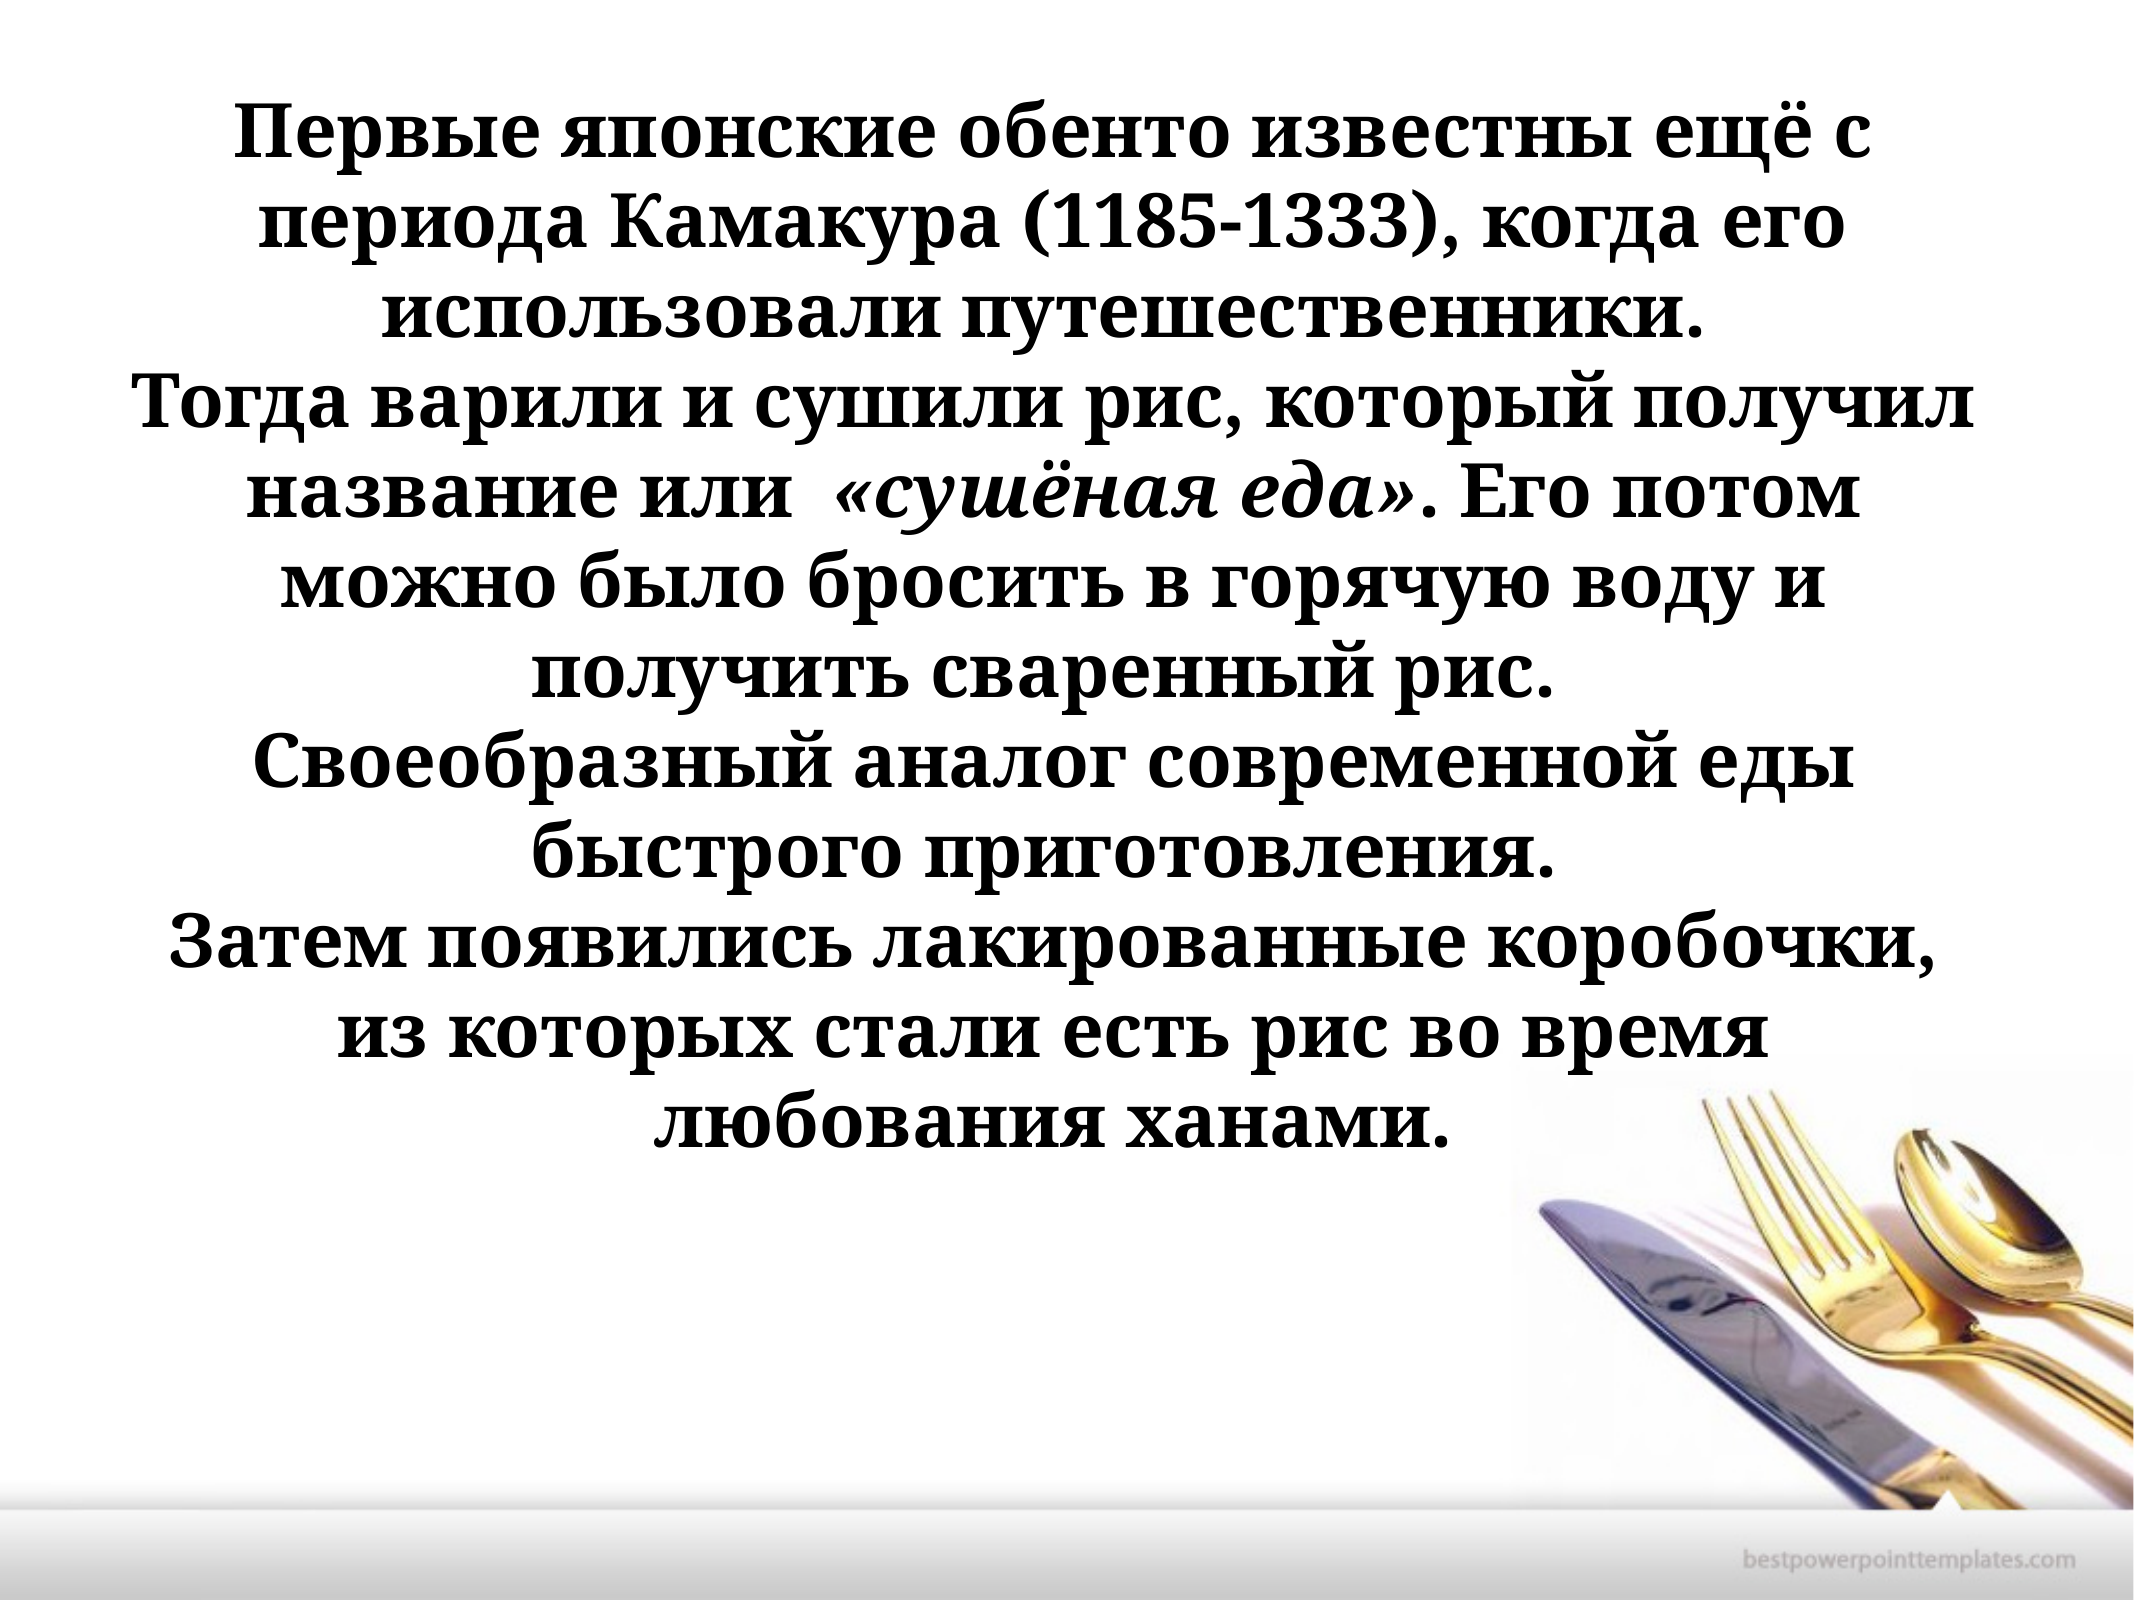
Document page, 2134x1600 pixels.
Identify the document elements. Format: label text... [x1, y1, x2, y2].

picture [0, 0, 2134, 1600]
text_box Первые японские обенто известны ещё с периода Камакура (1185-1333), когда его использовали путешественники. Тогда варили и сушили рис, который получил название или «сушёная еда». Его потом можно было бросить в горячую воду и получить сваренный рис. Своеобразный аналог современной еды быстрого приготовления. Затем появились лакированные коробочки, из которых стали есть рис во время любования ханами. [104, 74, 2005, 1170]
